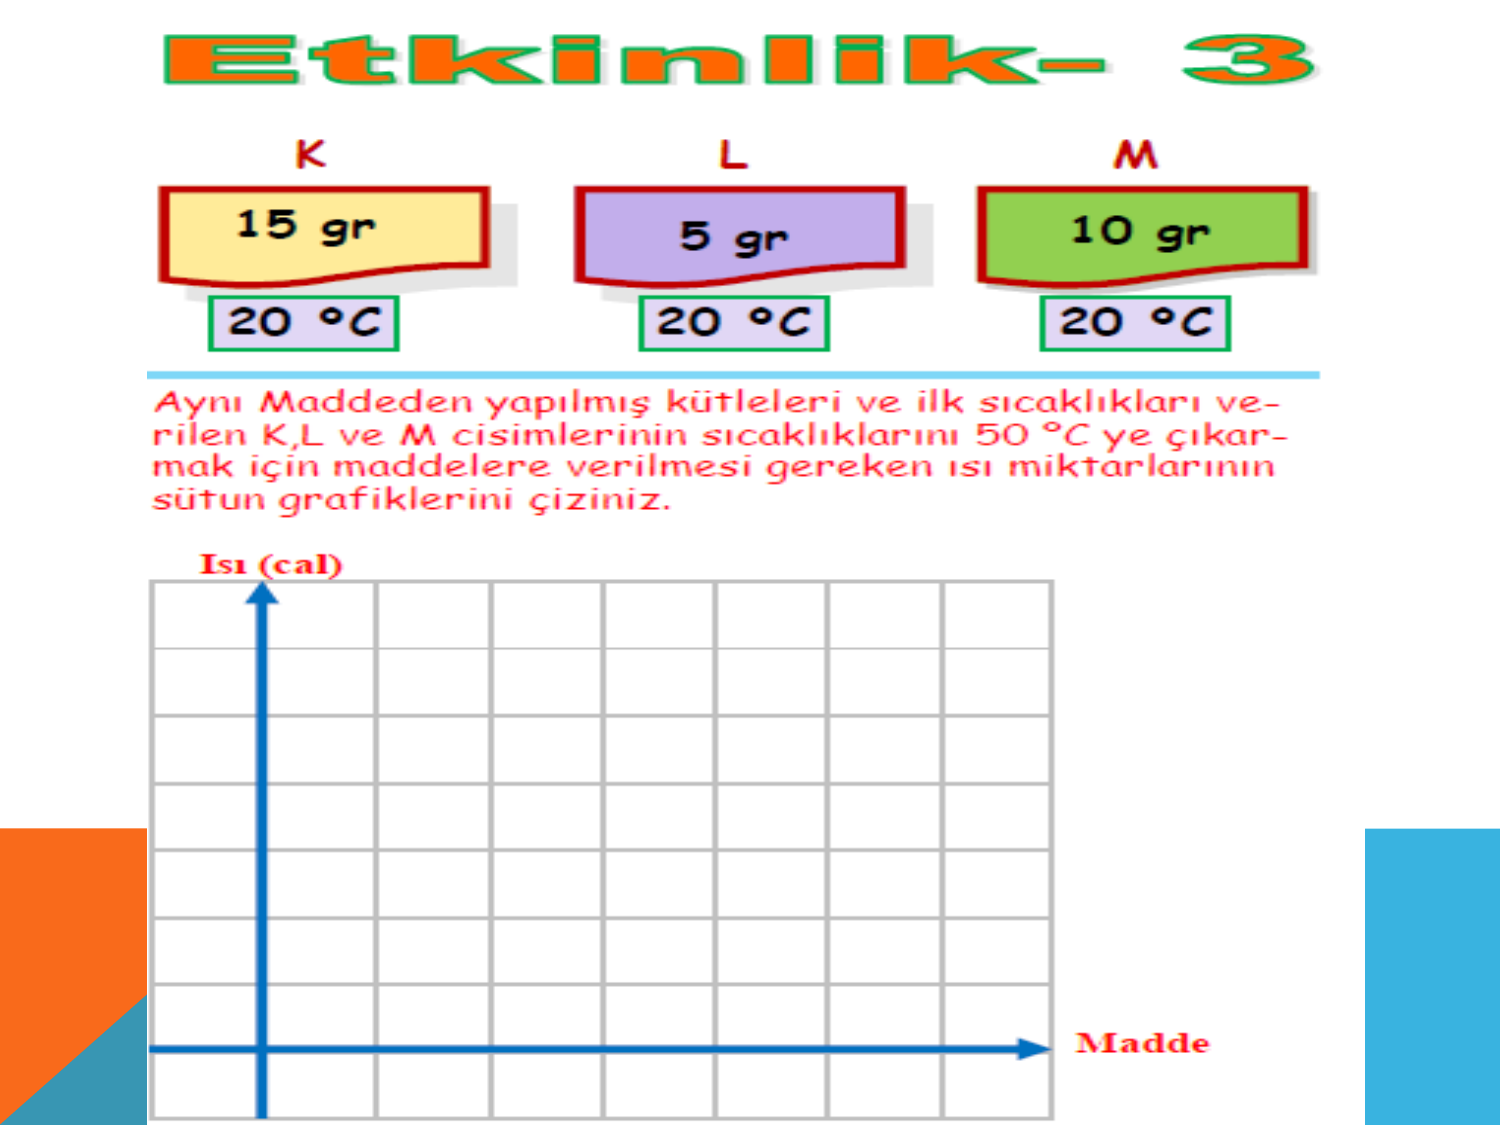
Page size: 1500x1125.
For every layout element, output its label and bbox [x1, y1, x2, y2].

picture [147, 33, 1365, 1125]
